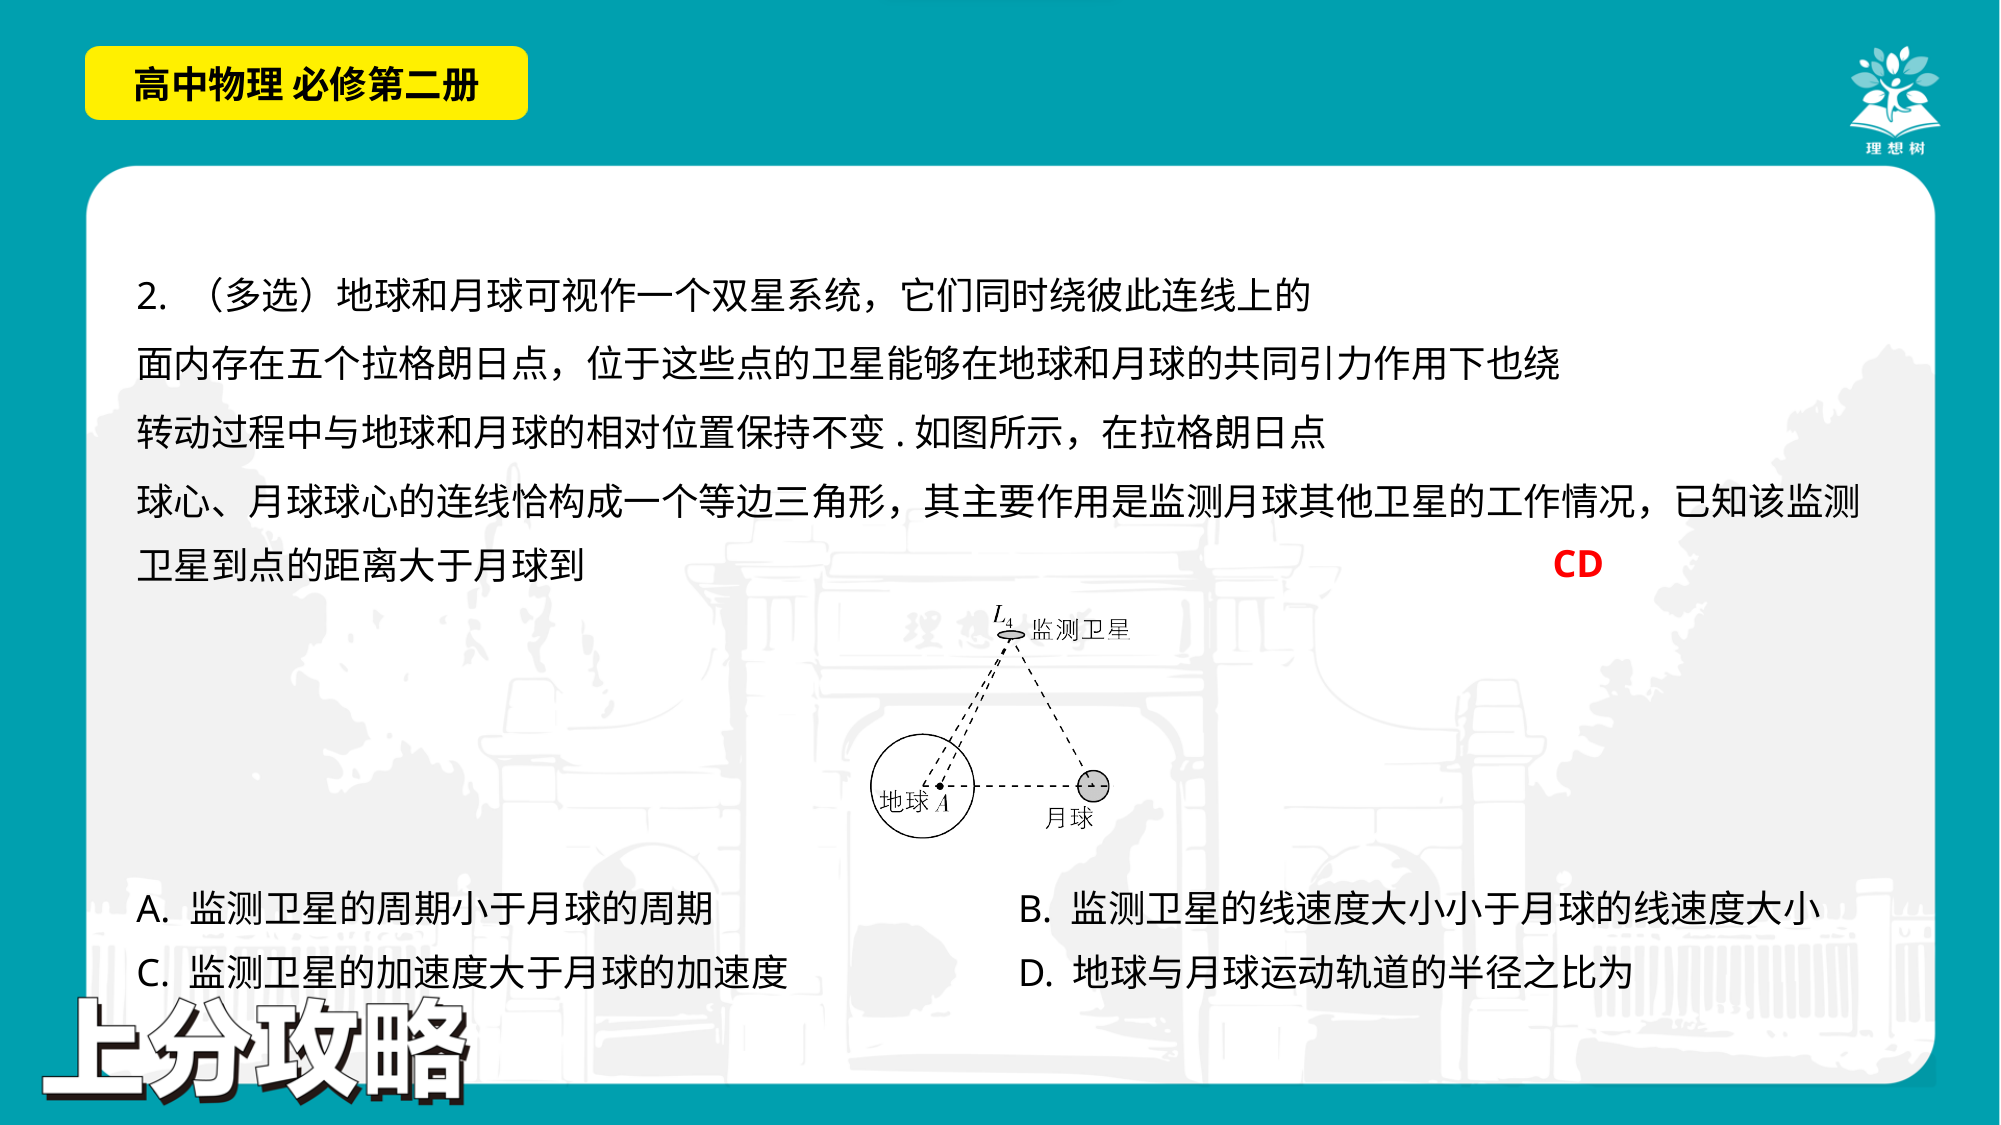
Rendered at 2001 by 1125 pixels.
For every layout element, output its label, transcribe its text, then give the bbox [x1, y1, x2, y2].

text_box CD [1537, 520, 1619, 579]
picture [0, 0, 2000, 1125]
